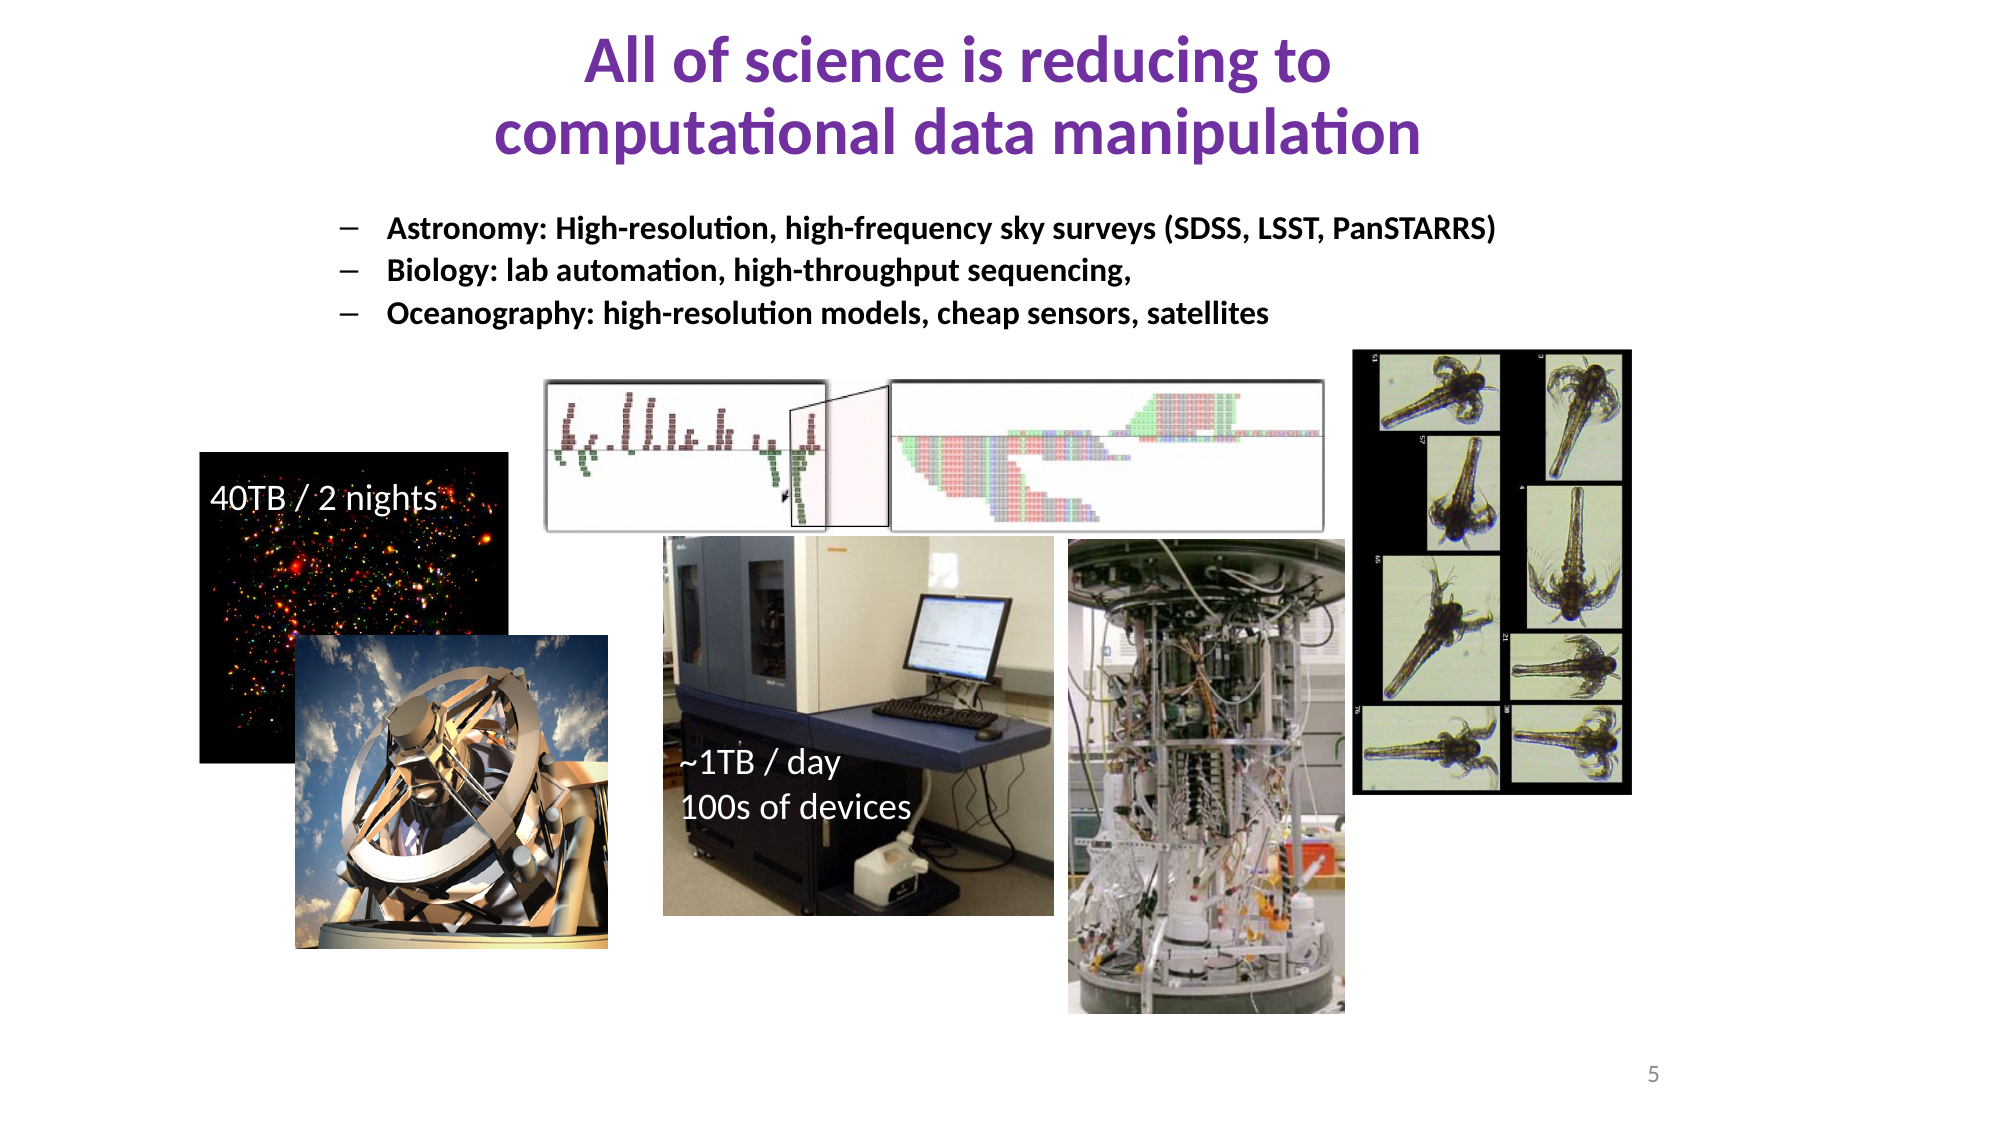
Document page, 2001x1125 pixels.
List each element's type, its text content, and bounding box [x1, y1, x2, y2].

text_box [543, 379, 1325, 916]
picture [1068, 350, 1715, 1014]
list Astronomy: High-resolution, high-frequency sky surveys (SDSS, LSST, PanSTARRS) Biology: lab automation, high-throughput sequencing, Oceanography: high-resolution models, cheap sensors, satellites [249, 203, 1750, 524]
title All of science is reducing to computational data manipulation [380, 40, 1537, 154]
slide_number 5 [1325, 1042, 1675, 1103]
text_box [197, 451, 609, 949]
